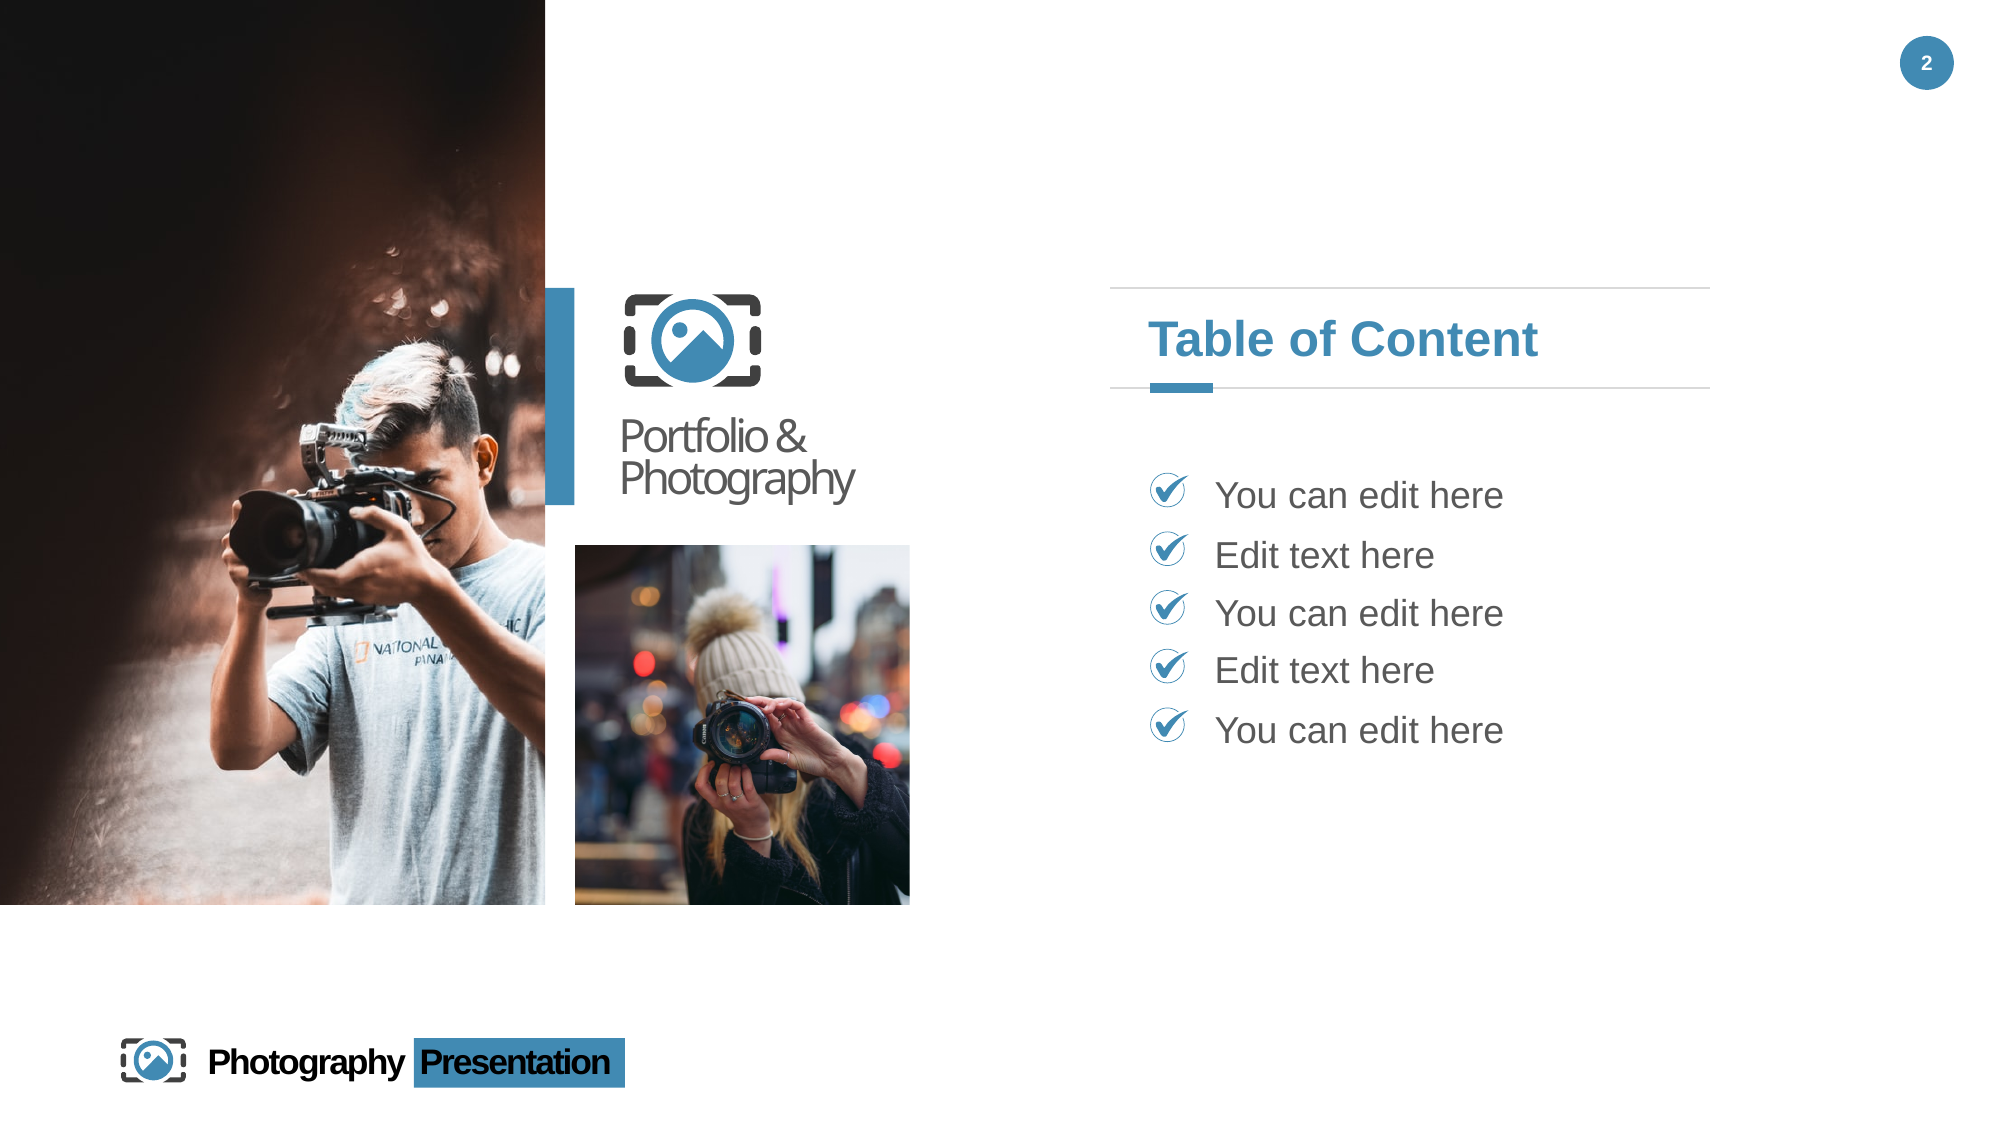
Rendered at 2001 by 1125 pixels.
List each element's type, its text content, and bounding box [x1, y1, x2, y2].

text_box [1150, 590, 1189, 625]
text_box Edit text here [1199, 636, 1711, 695]
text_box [623, 294, 762, 387]
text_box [1150, 531, 1189, 566]
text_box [1150, 648, 1189, 684]
text_box Edit text here [1199, 520, 1711, 578]
slide_number 2 [1896, 41, 1958, 90]
text_box [546, 287, 575, 506]
picture [0, 0, 546, 905]
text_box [1150, 472, 1189, 508]
text_box Table of Content [1133, 299, 1683, 375]
picture [575, 545, 910, 905]
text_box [1150, 707, 1189, 743]
text_box You can edit here [1199, 460, 1711, 520]
text_box Portfolio & Photography [603, 412, 910, 511]
text_box You can edit here [1199, 695, 1711, 759]
text_box You can edit here [1199, 578, 1711, 636]
